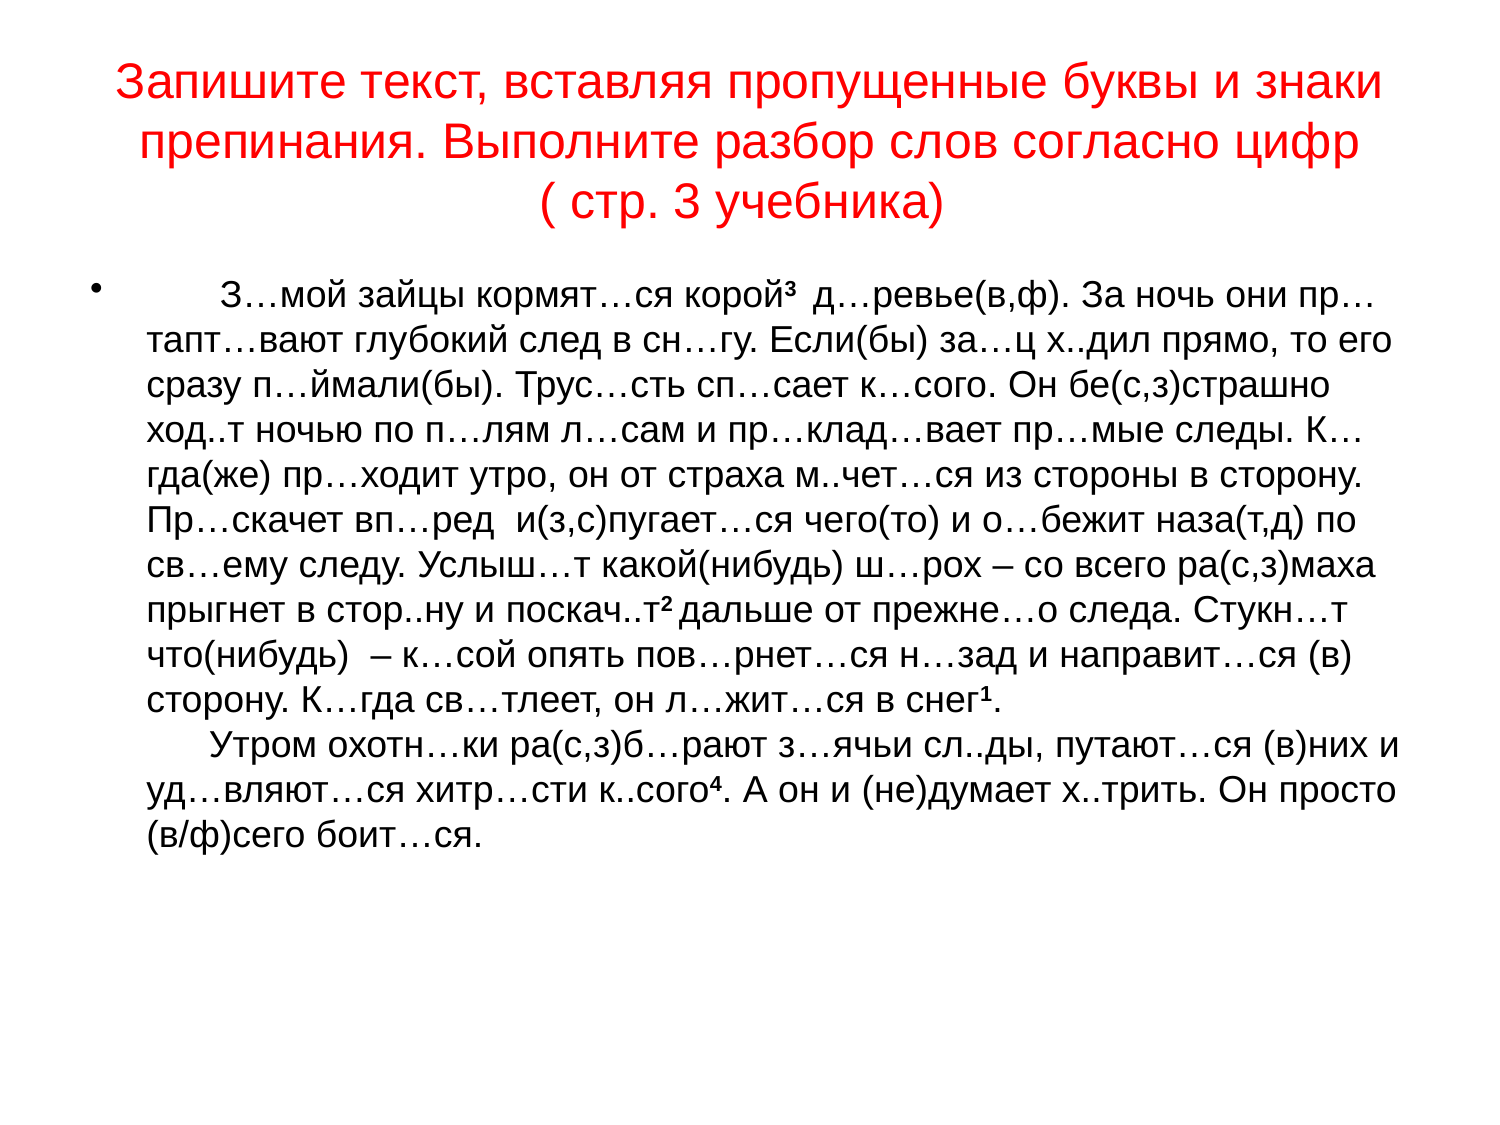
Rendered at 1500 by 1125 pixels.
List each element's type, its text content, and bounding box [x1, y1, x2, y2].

list З…мой зайцы кормят…ся корой3 д…ревье(в,ф). За ночь они пр…тапт…вают глубокий след в сн…гу. Если(бы) за…ц х..дил прямо, то его сразу п…ймали(бы). Трус…сть сп…сает к…сого. Он бе(с,з)страшно ход..т ночью по п…лям л…сам и пр…клад…вает пр…мые следы. К…гда(же) пр…ходит утро, он от страха м..чет…ся из стороны в сторону. Пр…скачет вп…ред и(з,с)пугает…ся чего(то) и о…бежит наза(т,д) по св…ему следу. Услыш…т какой(нибудь) ш…рох – со всего ра(с,з)маха прыгнет в стор..ну и поскач..т2 дальше от прежне…о следа. Стукн…т что(нибудь) – к…сой опять пов…рнет…ся н…зад и направит…ся (в) сторону. К…гда св…тлеет, он л…жит…ся в снег1. Утром охотн…ки ра(с,з)б…рают з…ячьи сл..ды, путают…ся (в)них и уд…вляют…ся хитр…сти к..сого4. А он и (не)думает х..трить. Он просто (в/ф)сего боит…ся. [75, 262, 1425, 1005]
title Запишите текст, вставляя пропущенные буквы и знаки препинания. Выполните разбор слов согласно цифр ( стр. 3 учебника) [75, 45, 1425, 233]
